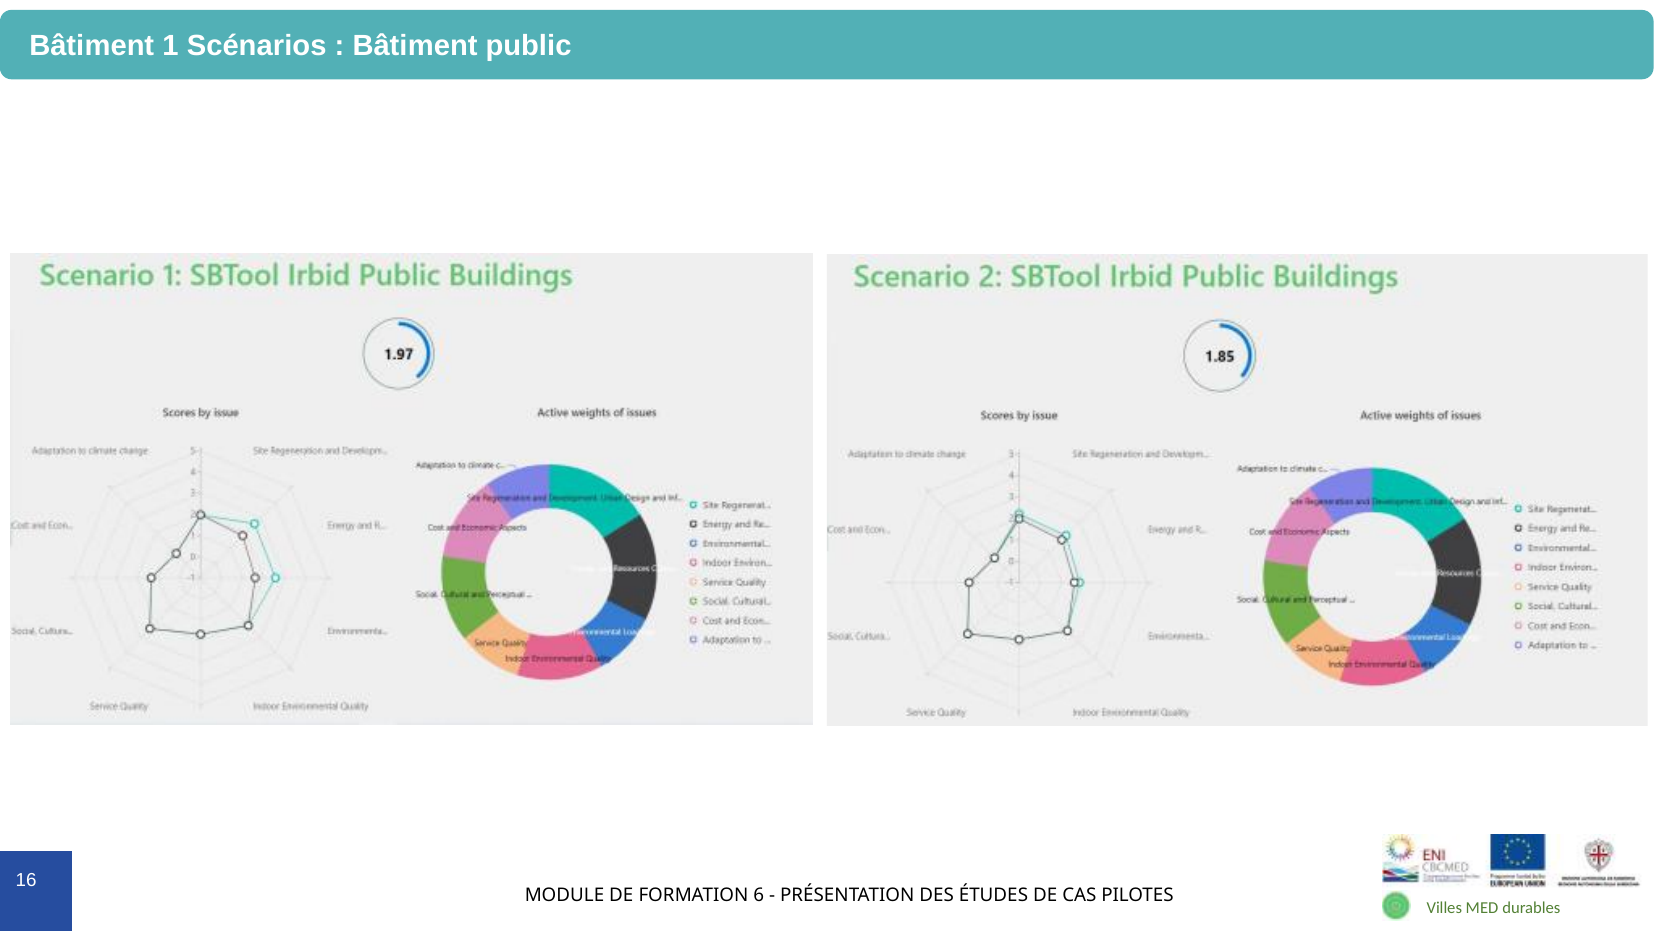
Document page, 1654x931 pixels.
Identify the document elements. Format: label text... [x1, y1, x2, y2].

picture [826, 254, 1648, 727]
picture [9, 253, 814, 725]
text_box MODULE DE FORMATION 6 - PRÉSENTATION DES ÉTUDES DE CAS PILOTES [510, 871, 1332, 931]
picture [0, 850, 72, 931]
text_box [1367, 833, 1654, 921]
text_box [0, 9, 1654, 80]
text_box Bâtiment 1 Scénarios : Bâtiment public [14, 19, 664, 69]
